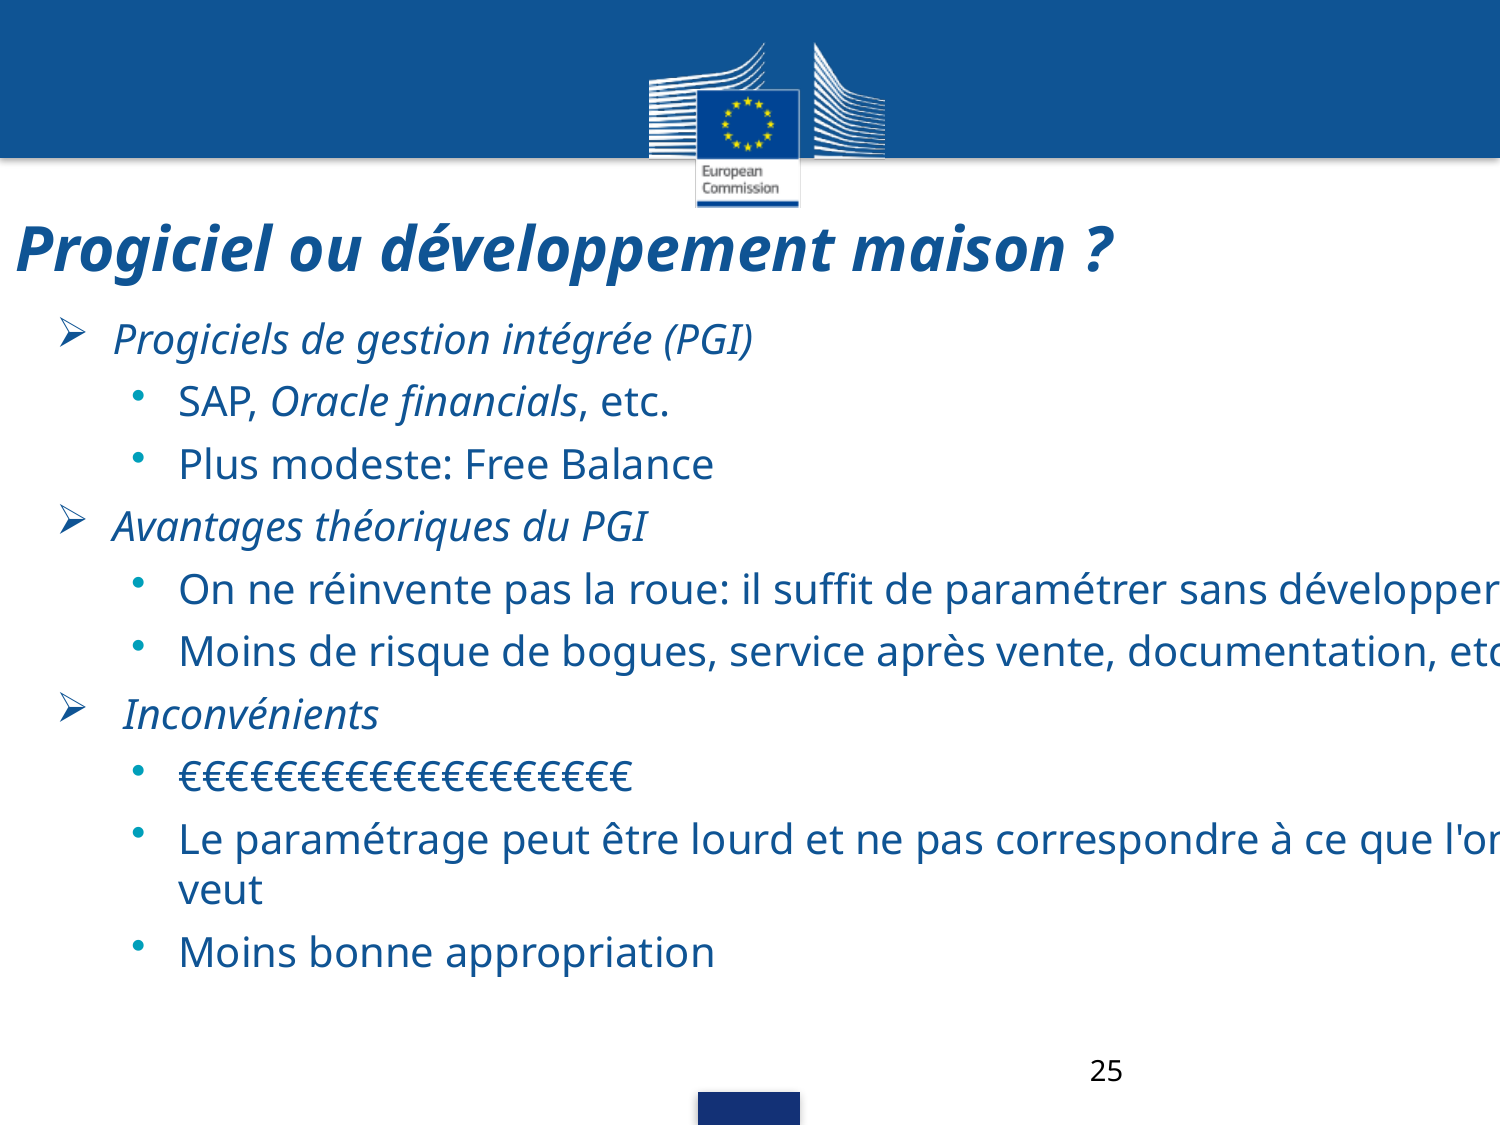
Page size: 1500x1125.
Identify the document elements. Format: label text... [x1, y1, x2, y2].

title Progiciel ou développement maison ? [0, 164, 1454, 329]
picture [649, 42, 885, 164]
list Progiciels de gestion intégrée (PGI) SAP, Oracle financials, etc. Plus modeste: Free Balance Avantages théoriques du PGI On ne réinvente pas la roue: il suffit de paramétrer sans développer Moins de risque de bogues, service après vente, documentation, etc. Inconvénients €€€€€€€€€€€€€€€€€€€ Le paramétrage peut être lourd et ne pas correspondre à ce que l'on veut Moins bonne appropriation [41, 304, 1500, 1100]
